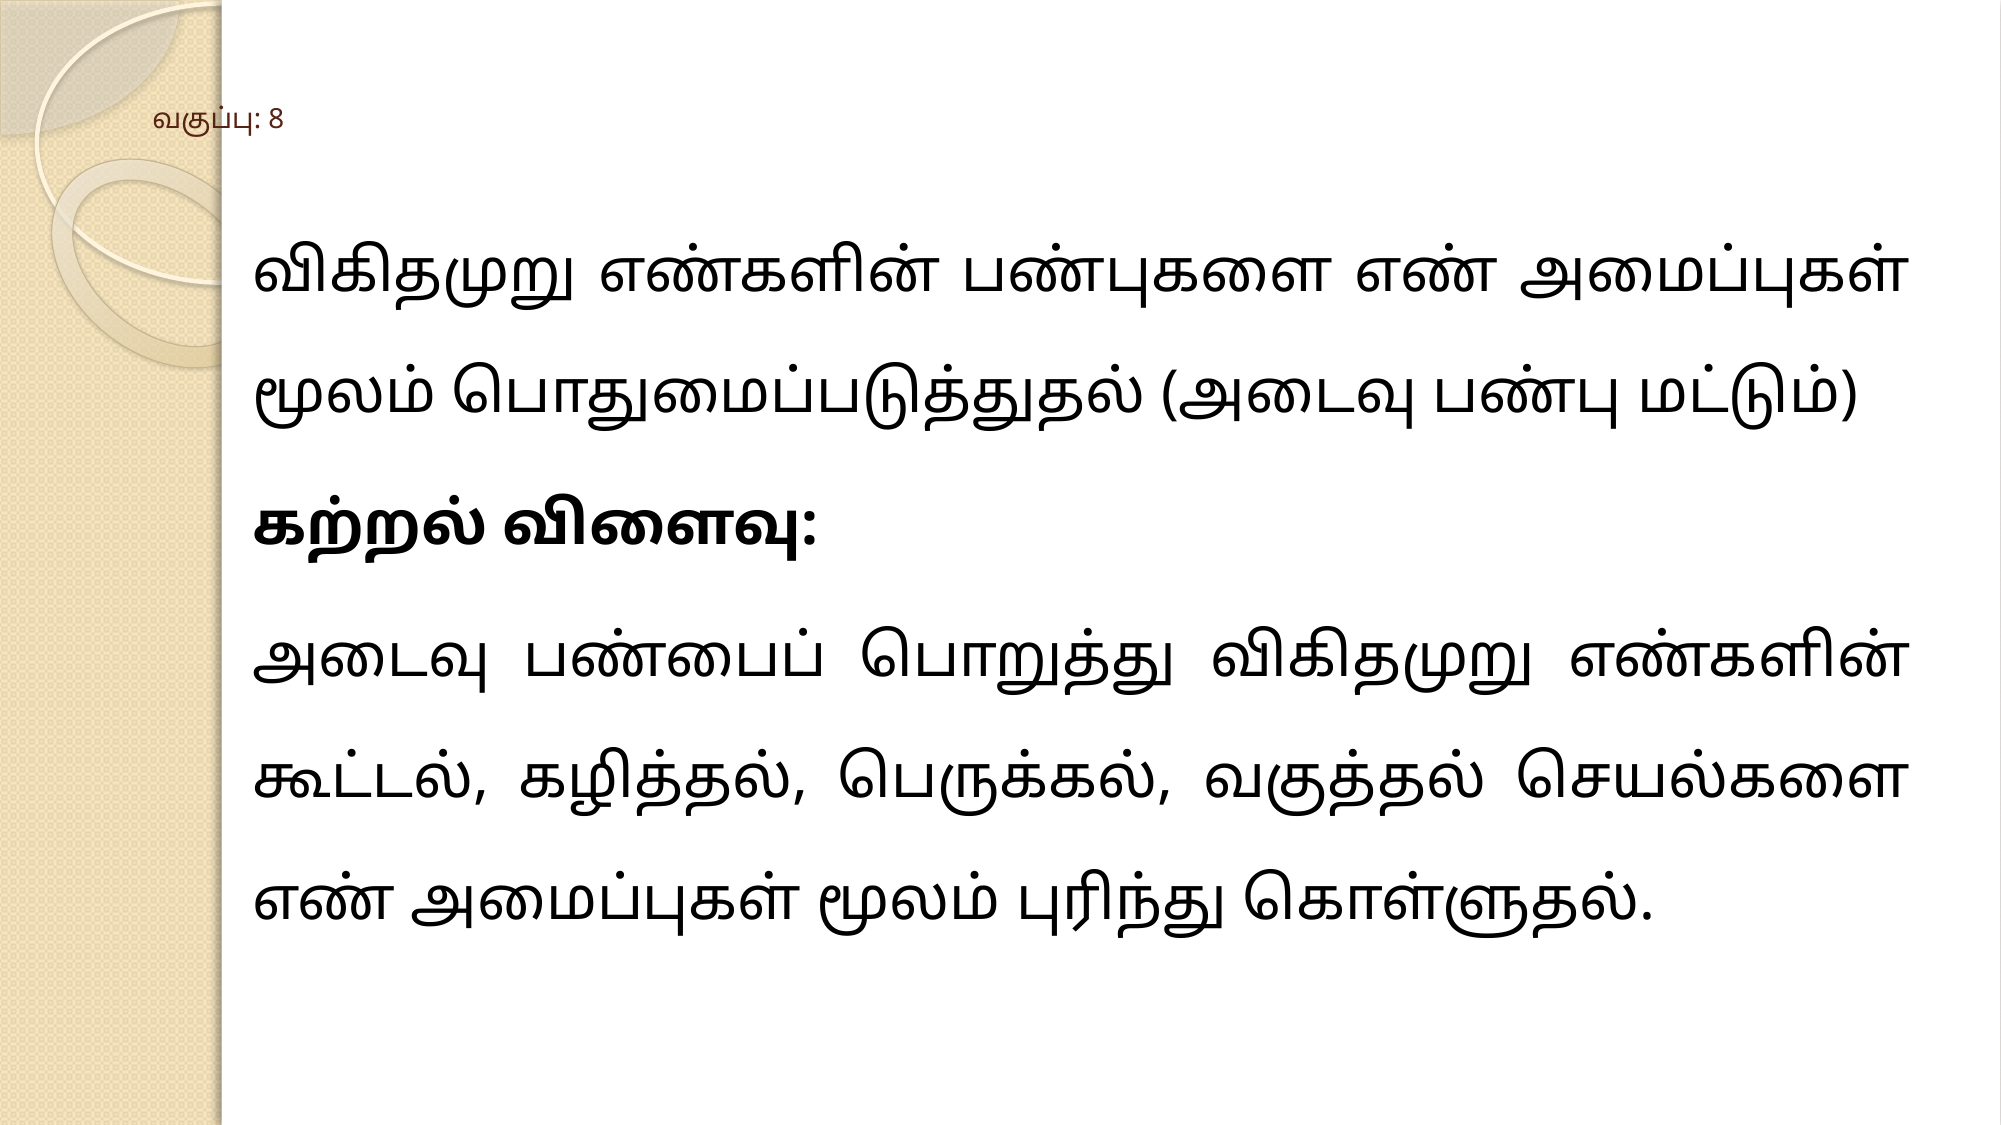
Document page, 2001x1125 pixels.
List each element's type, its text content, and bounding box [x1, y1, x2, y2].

list விகிதமுறு எண்களின் பண்புகளை எண் அமைப்புகள் மூலம் பொதுமைப்படுத்துதல் (அடைவு பண்பு மட்டும்) கற்றல் விளைவு: அடைவு பண்பைப் பொறுத்து விகிதமுறு எண்களின் கூட்டல், கழித்தல், பெருக்கல், வகுத்தல் செயல்களை எண் அமைப்புகள் மூலம் புரிந்து கொள்ளுதல். [237, 174, 1925, 1075]
title வகுப்பு: 8 [137, 59, 1863, 175]
